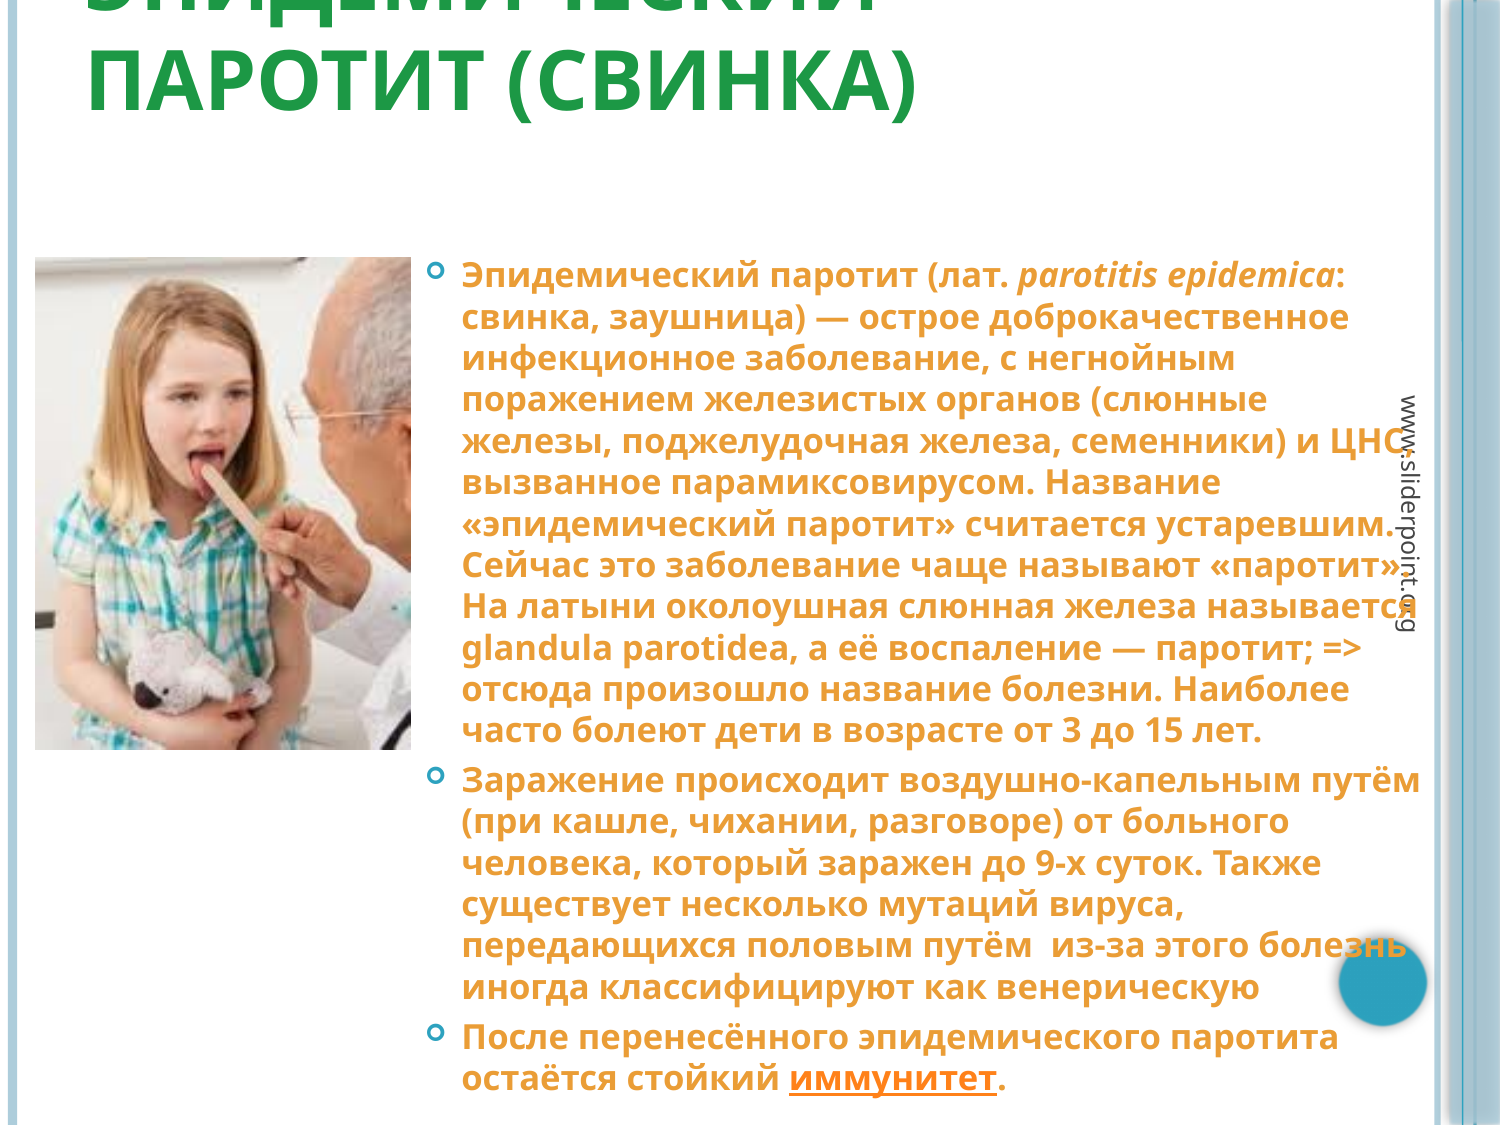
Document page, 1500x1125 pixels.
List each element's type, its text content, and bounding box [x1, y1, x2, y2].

picture [35, 257, 411, 750]
title эпидемический паротит (свинка) [70, 46, 1296, 235]
footer www.sliderpoint.org [1379, 380, 1440, 906]
list Эпидемический паротит (лат. parotitis epidemica: свинка, заушница) — острое доброкачественное инфекционное заболевание, с негнойным поражением железистых органов (слюнные железы, поджелудочная железа, семенники) и ЦНС, вызванное парамиксовирусом. Название «эпидемический паротит» считается устаревшим. Сейчас это заболевание чаще называют «паротит». На латыни околоушная слюнная железа называется glandula parotidea, а её воспаление — паротит; => отсюда произошло название болезни. Наиболее часто болеют дети в возрасте от 3 до 15 лет. Заражение происходит воздушно-капельным путём (при кашле, чихании, разговоре) от больного человека, который заражен до 9-х суток. Также существует несколько мутаций вируса, передающихся половым путём из-за этого болезнь иногда классифицируют как венерическую После перенесённого эпидемического паротита остаётся стойкий иммунитет. [410, 246, 1442, 1125]
